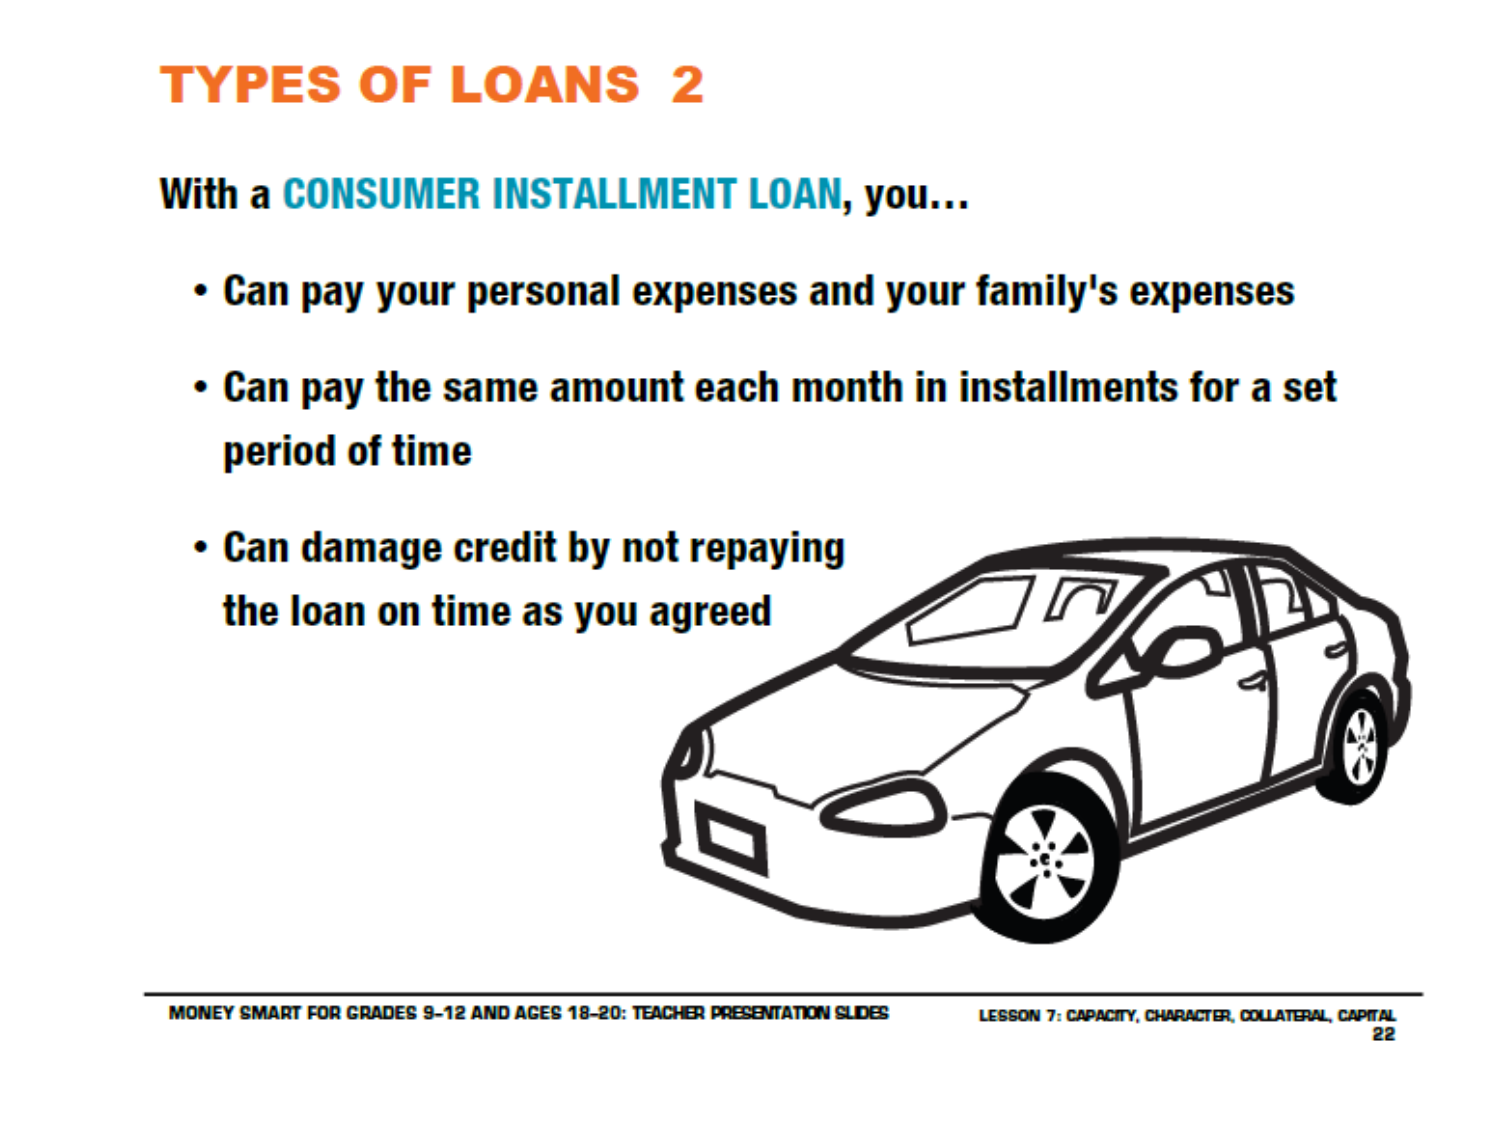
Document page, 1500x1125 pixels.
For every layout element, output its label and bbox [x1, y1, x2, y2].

picture [87, 18, 1463, 1069]
